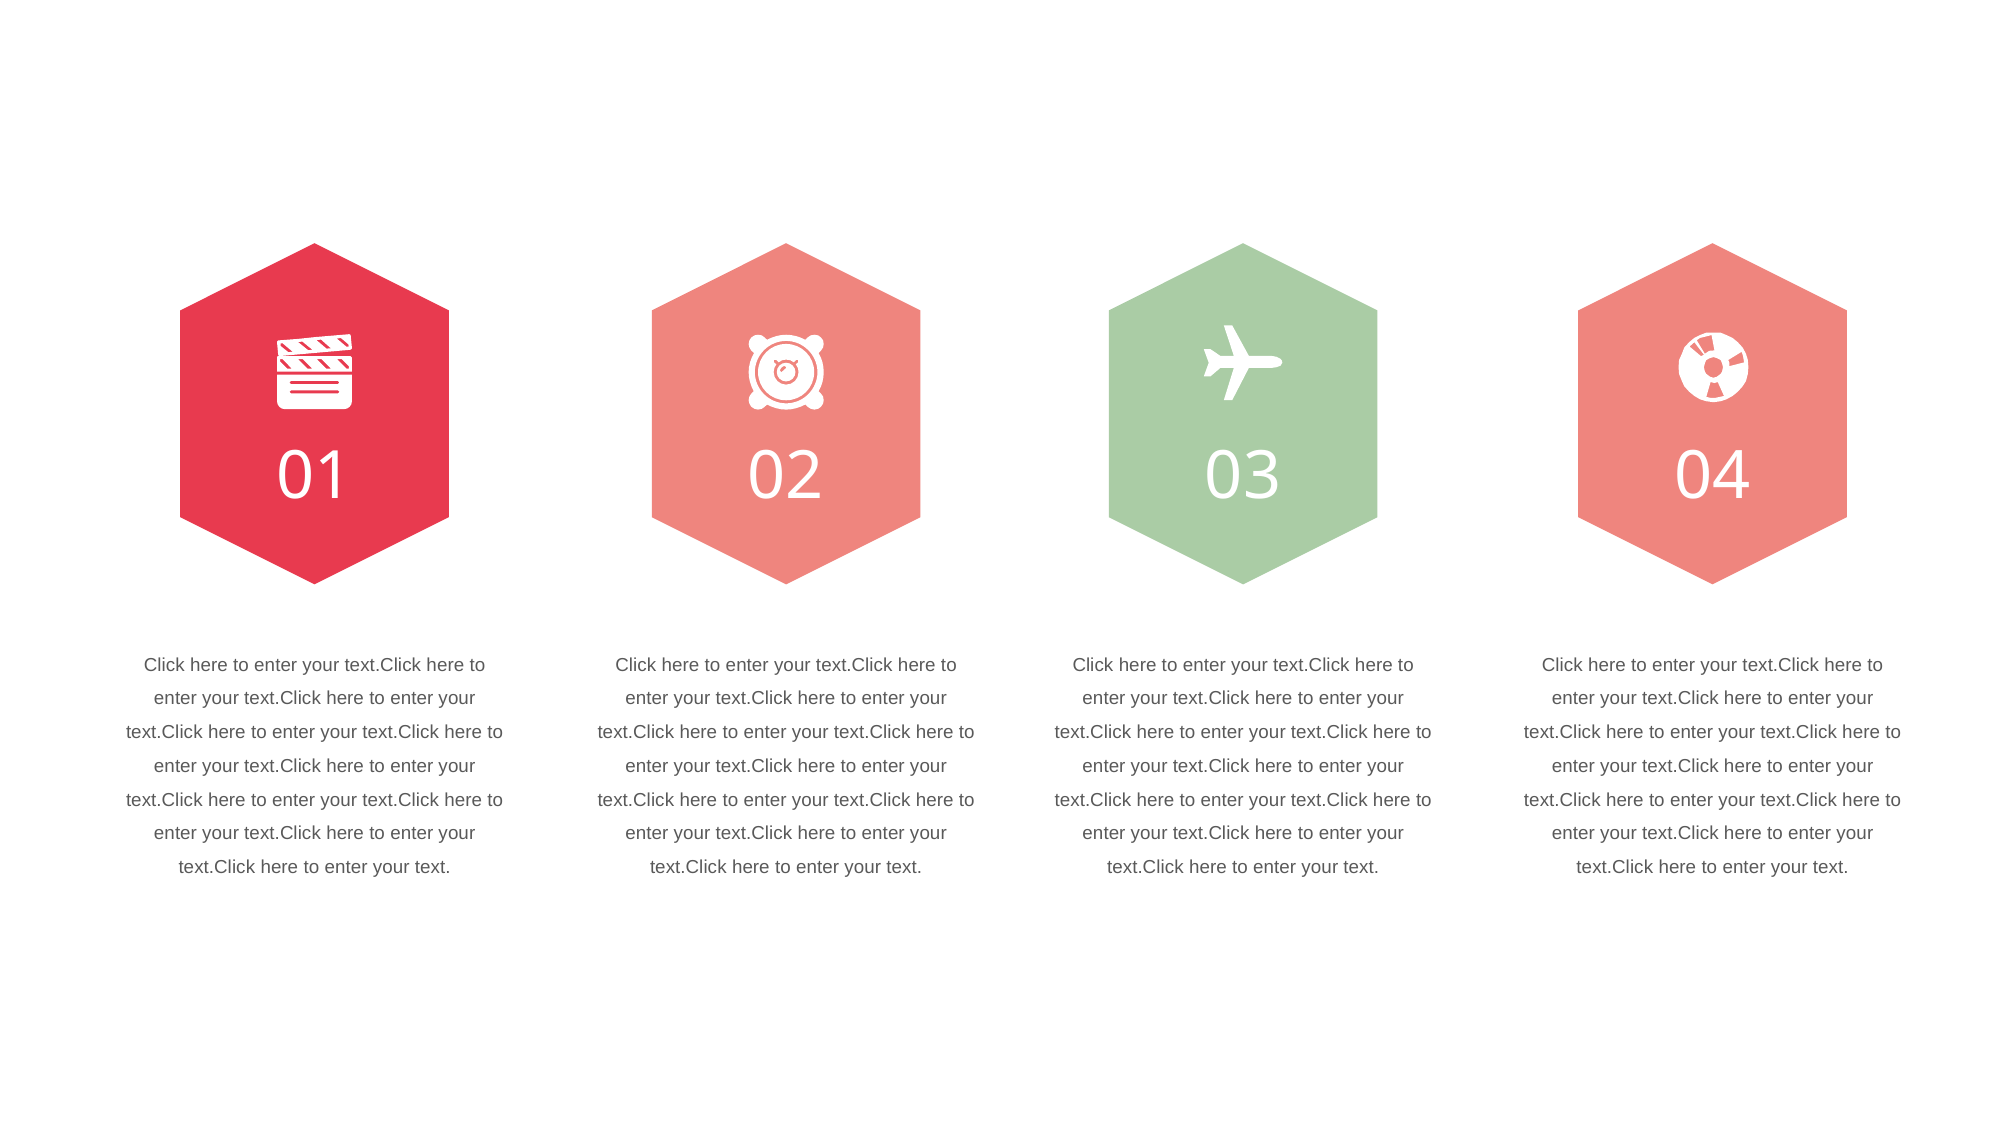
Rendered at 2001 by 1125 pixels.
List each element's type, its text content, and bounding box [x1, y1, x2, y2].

text_box [650, 242, 922, 586]
text_box Click here to enter your text.Click here to enter your text.Click here to enter your text.Click here to enter your text.Click here to enter your text.Click here to enter your text.Click here to enter your text.Click here to enter your text.Click here to enter your text.Click here to enter your text. [107, 633, 522, 885]
text_box [1577, 242, 1848, 586]
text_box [276, 334, 352, 409]
text_box [1678, 332, 1749, 403]
text_box [1202, 324, 1284, 402]
text_box Click here to enter your text.Click here to enter your text.Click here to enter your text.Click here to enter your text.Click here to enter your text.Click here to enter your text.Click here to enter your text.Click here to enter your text.Click here to enter your text.Click here to enter your text. [1505, 633, 1920, 885]
text_box 03 [1151, 424, 1335, 519]
text_box Click here to enter your text.Click here to enter your text.Click here to enter your text.Click here to enter your text.Click here to enter your text.Click here to enter your text.Click here to enter your text.Click here to enter your text.Click here to enter your text.Click here to enter your text. [1036, 633, 1450, 885]
text_box Click here to enter your text.Click here to enter your text.Click here to enter your text.Click here to enter your text.Click here to enter your text.Click here to enter your text.Click here to enter your text.Click here to enter your text.Click here to enter your text.Click here to enter your text. [579, 633, 993, 885]
text_box 04 [1621, 424, 1804, 519]
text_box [748, 334, 824, 410]
text_box [179, 242, 450, 586]
text_box [1107, 242, 1379, 586]
text_box 01 [223, 424, 406, 519]
text_box 02 [694, 424, 878, 519]
